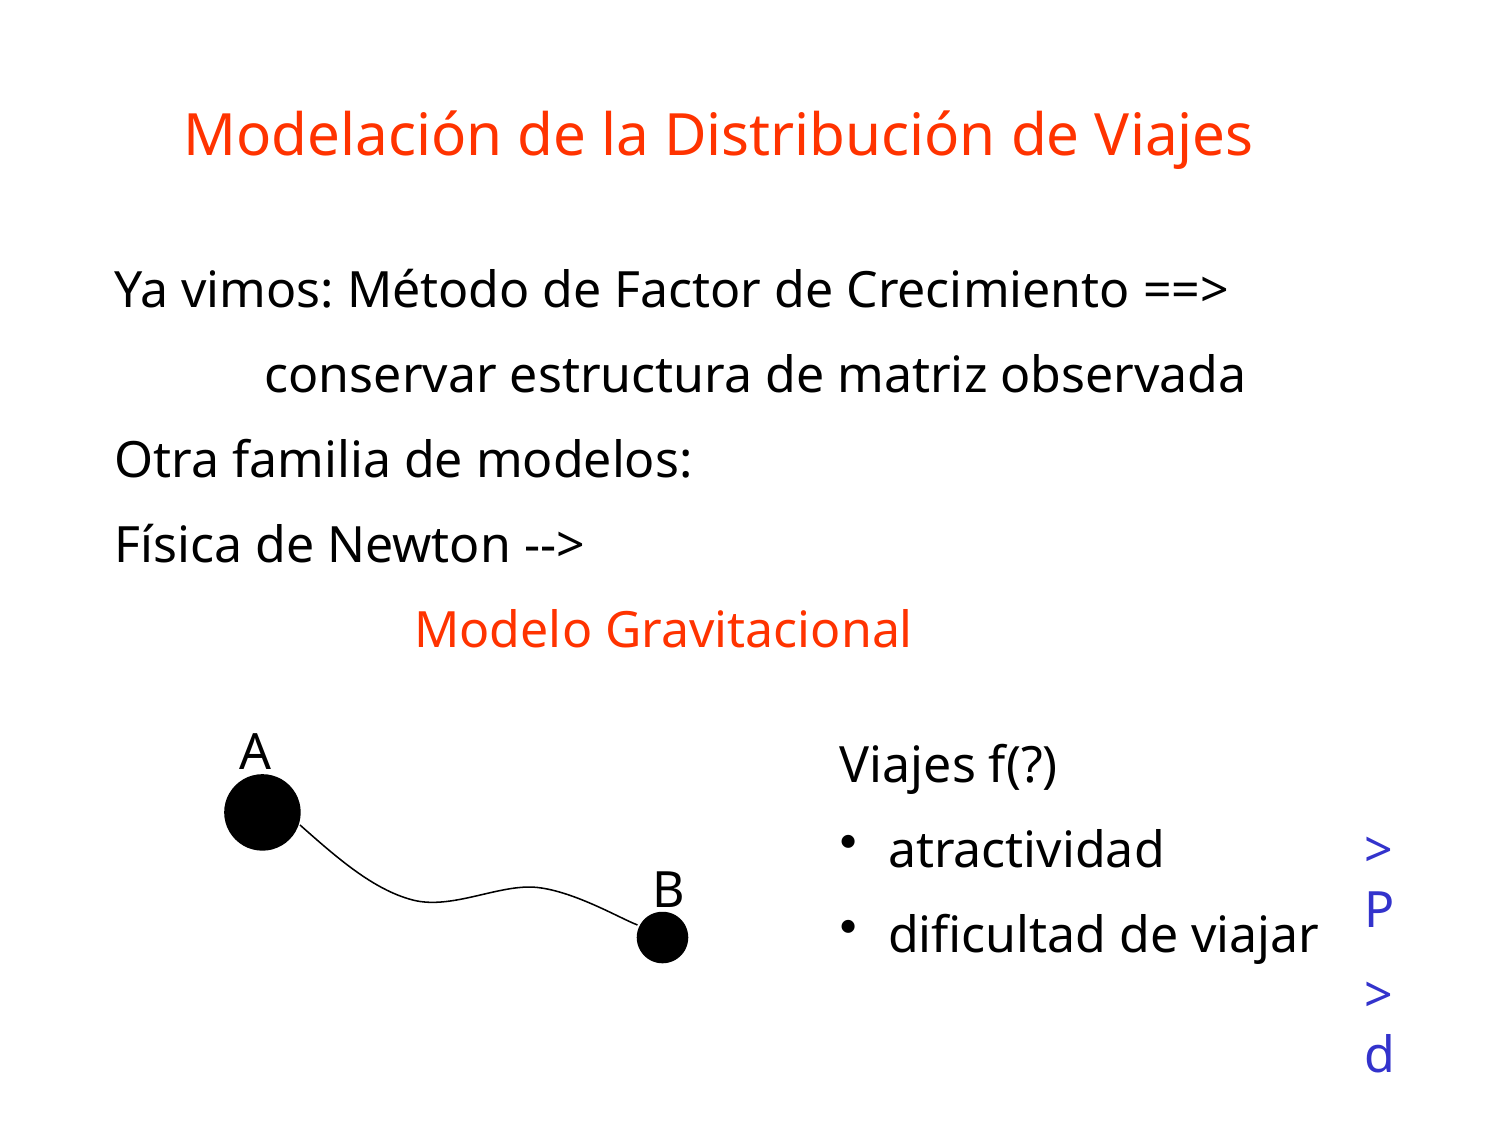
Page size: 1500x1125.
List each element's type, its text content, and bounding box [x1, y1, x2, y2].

text_box [300, 825, 638, 925]
text_box Viajes f(?) atractividad dificultad de viajar [824, 724, 1338, 970]
text_box [637, 925, 688, 963]
text_box A [224, 712, 313, 788]
text_box > P > d [1350, 724, 1450, 1090]
text_box [224, 788, 300, 850]
text_box Modelación de la Distribución de Viajes [112, 50, 1325, 215]
text_box Ya vimos: Método de Factor de Crecimiento ==> conservar estructura de matriz observada Otra familia de modelos: Física de Newton --> Modelo Gravitacional [99, 249, 1438, 665]
text_box B [637, 849, 725, 925]
